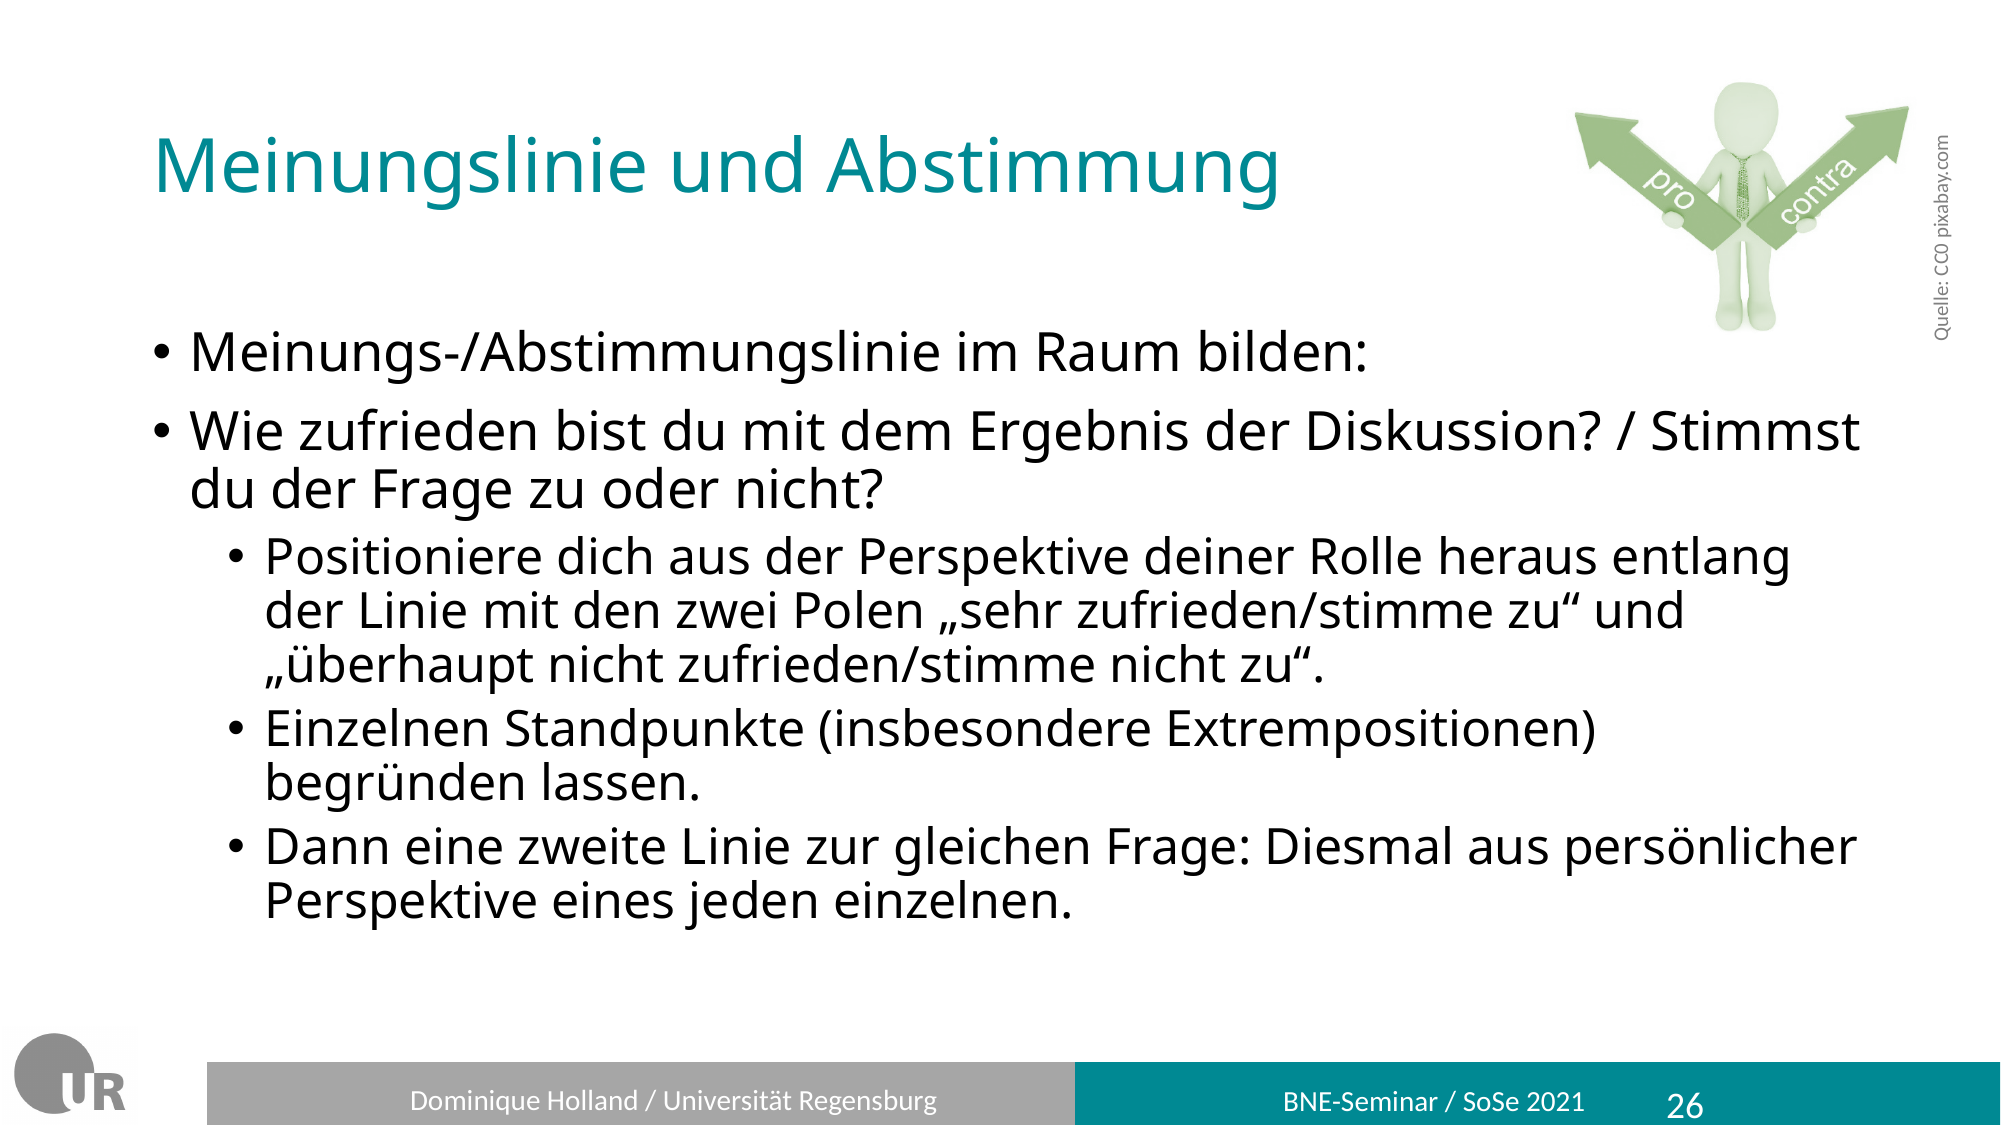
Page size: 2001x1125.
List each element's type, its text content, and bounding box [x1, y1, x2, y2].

text_box Quelle: CC0 pixabay.com [1920, 113, 1960, 356]
title Meinungslinie und Abstimmung [137, 59, 1566, 278]
list Meinungs-/Abstimmungslinie im Raum bilden: Wie zufrieden bist du mit dem Ergebnis der Diskussion? / Stimmst du der Frage zu oder nicht? Positioniere dich aus der Perspektive deiner Rolle heraus entlang der Linie mit den zwei Polen „sehr zufrieden/stimme zu“ und „überhaupt nicht zufrieden/stimme nicht zu“. Einzelnen Standpunkte (insbesondere Extrempositionen) begründen lassen. Dann eine zweite Linie zur gleichen Frage: Diesmal aus persönlicher Perspektive eines jeden einzelnen. [137, 316, 1882, 1031]
picture [1566, 20, 1920, 375]
picture [2, 1026, 138, 1125]
